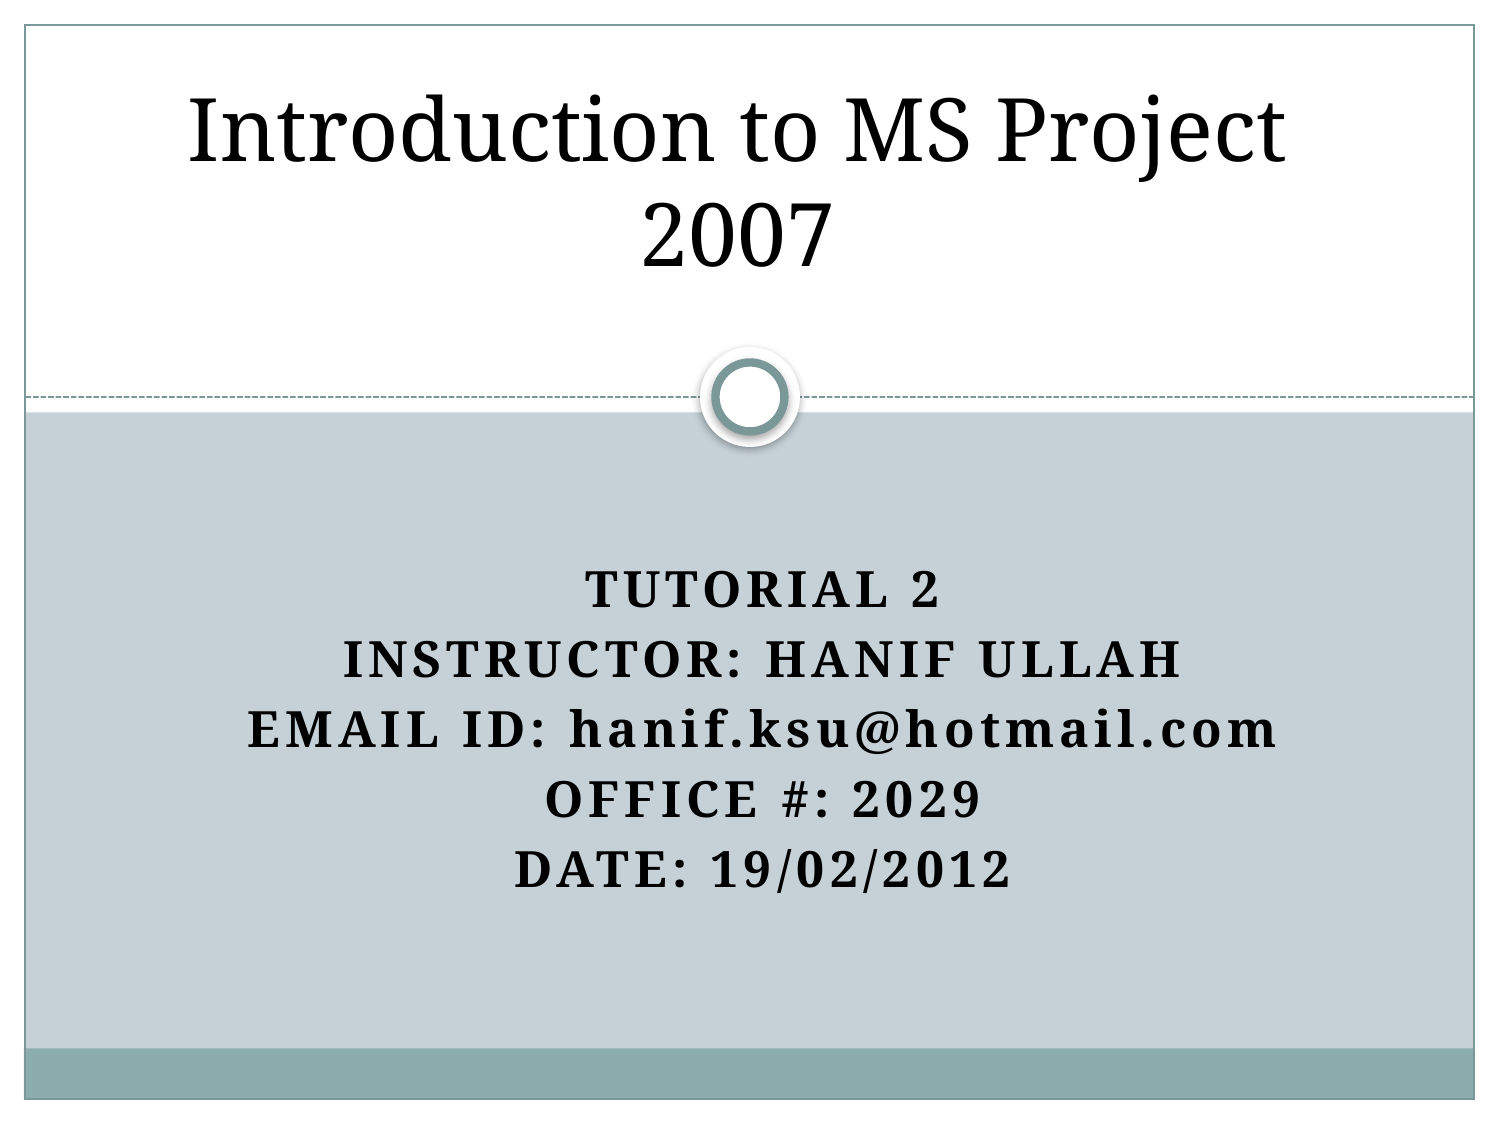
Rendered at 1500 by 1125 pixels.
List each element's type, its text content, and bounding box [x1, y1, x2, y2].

title Introduction to MS Project 2007 [99, 50, 1375, 292]
subtitle Tutorial 2 Instructor: Hanif Ullah Email ID: hanif.ksu@hotmail.com Office #: 2029 Date: 19/02/2012 [125, 549, 1400, 1050]
